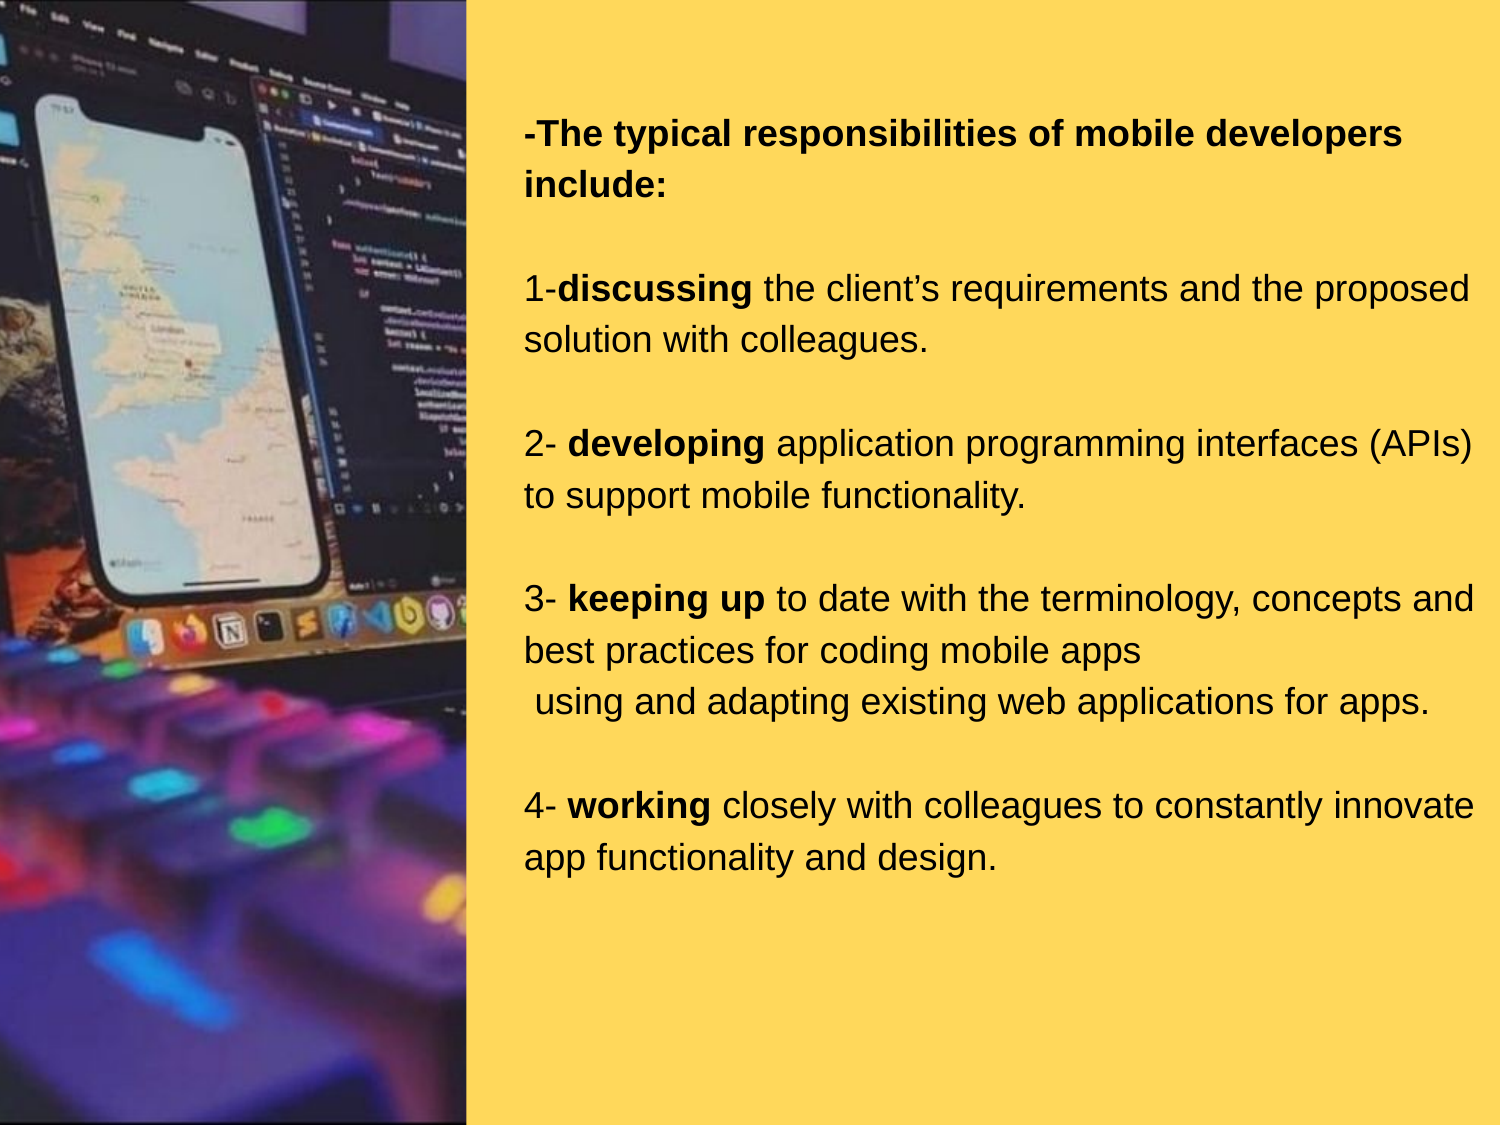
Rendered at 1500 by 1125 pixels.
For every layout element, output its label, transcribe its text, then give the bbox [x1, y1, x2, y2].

text_box -The typical responsibilities of mobile developers include: 1-discussing the client’s requirements and the proposed solution with colleagues. 2- developing application programming interfaces (APIs) to support mobile functionality. 3- keeping up to date with the terminology, concepts and best practices for coding mobile apps using and adapting existing web applications for apps. 4- working closely with colleagues to constantly innovate app functionality and design. [509, 42, 1500, 886]
picture [0, 0, 467, 1125]
